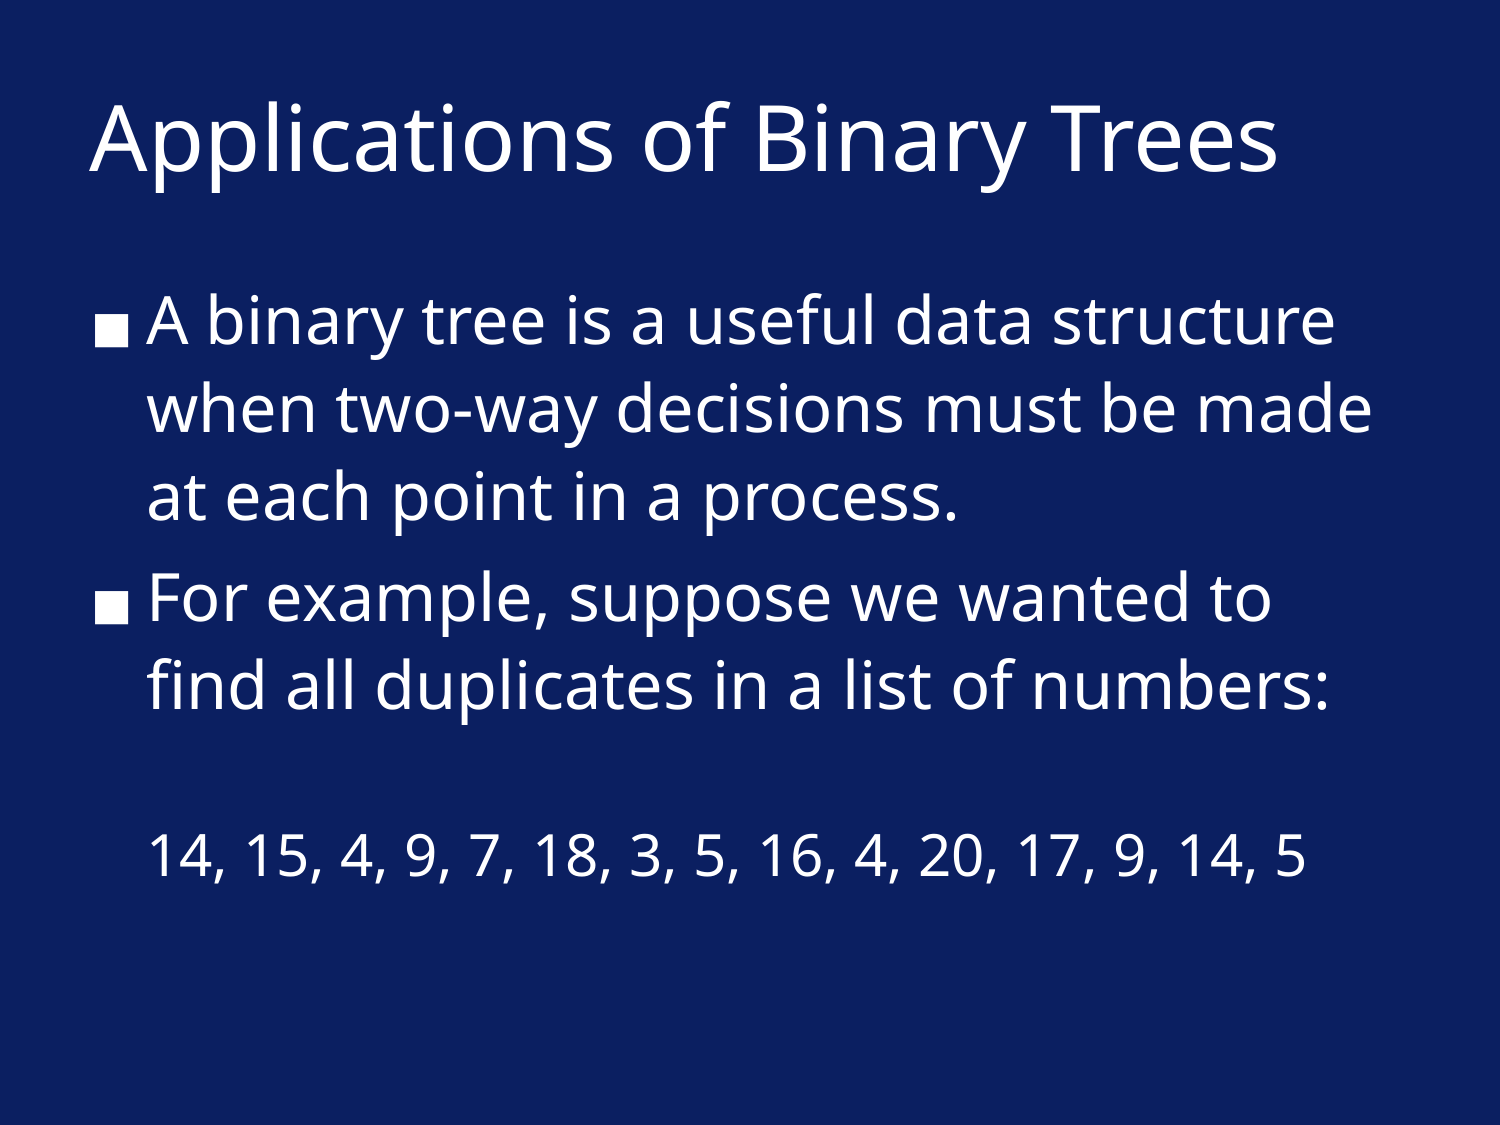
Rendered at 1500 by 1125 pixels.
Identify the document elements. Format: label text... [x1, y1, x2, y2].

title Applications of Binary Trees [74, 59, 1425, 210]
list A binary tree is a useful data structure when two-way decisions must be made at each point in a process. For example, suppose we wanted to find all duplicates in a list of numbers: 14, 15, 4, 9, 7, 18, 3, 5, 16, 4, 20, 17, 9, 14, 5 [74, 262, 1425, 1025]
